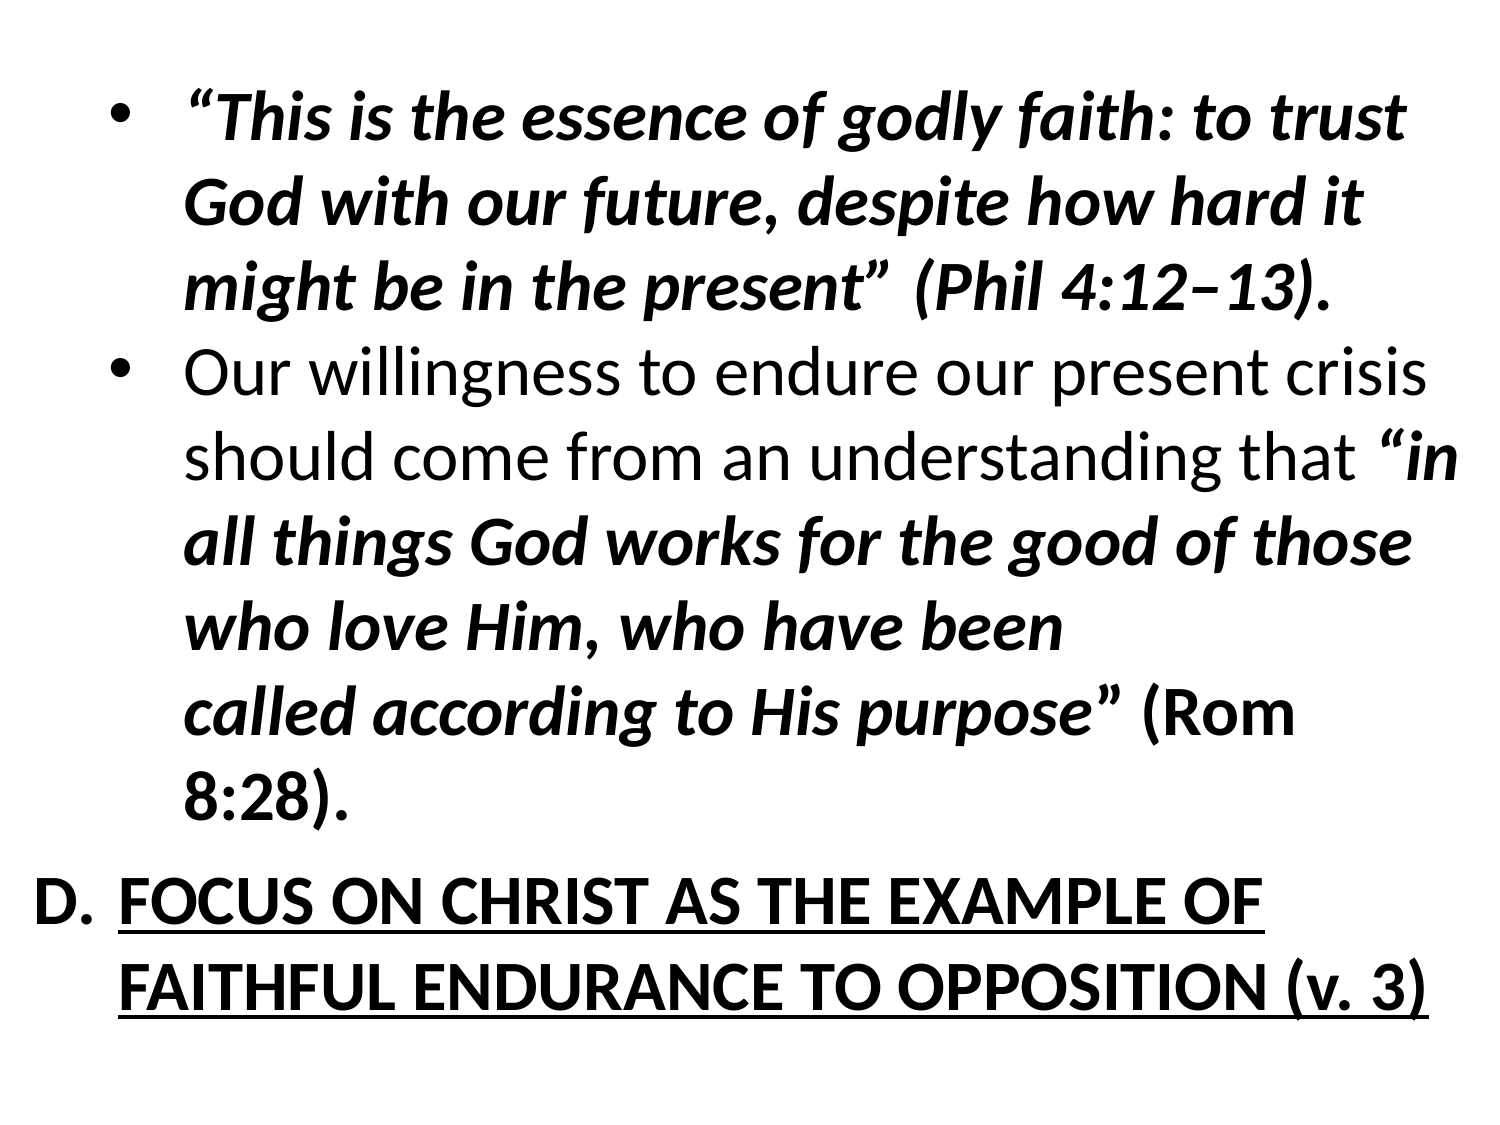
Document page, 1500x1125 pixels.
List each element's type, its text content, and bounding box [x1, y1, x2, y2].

text_box “This is the essence of godly faith: to trust God with our future, despite how hard it might be in the present” (Phil 4:12–13). Our willingness to endure our present crisis should come from an understanding that “in all things God works for the good of those who love Him, who have been called according to His purpose” (Rom 8:28). FOCUS ON CHRIST AS THE EXAMPLE OF FAITHFUL ENDURANCE TO OPPOSITION (v. 3) [19, 62, 1475, 1032]
